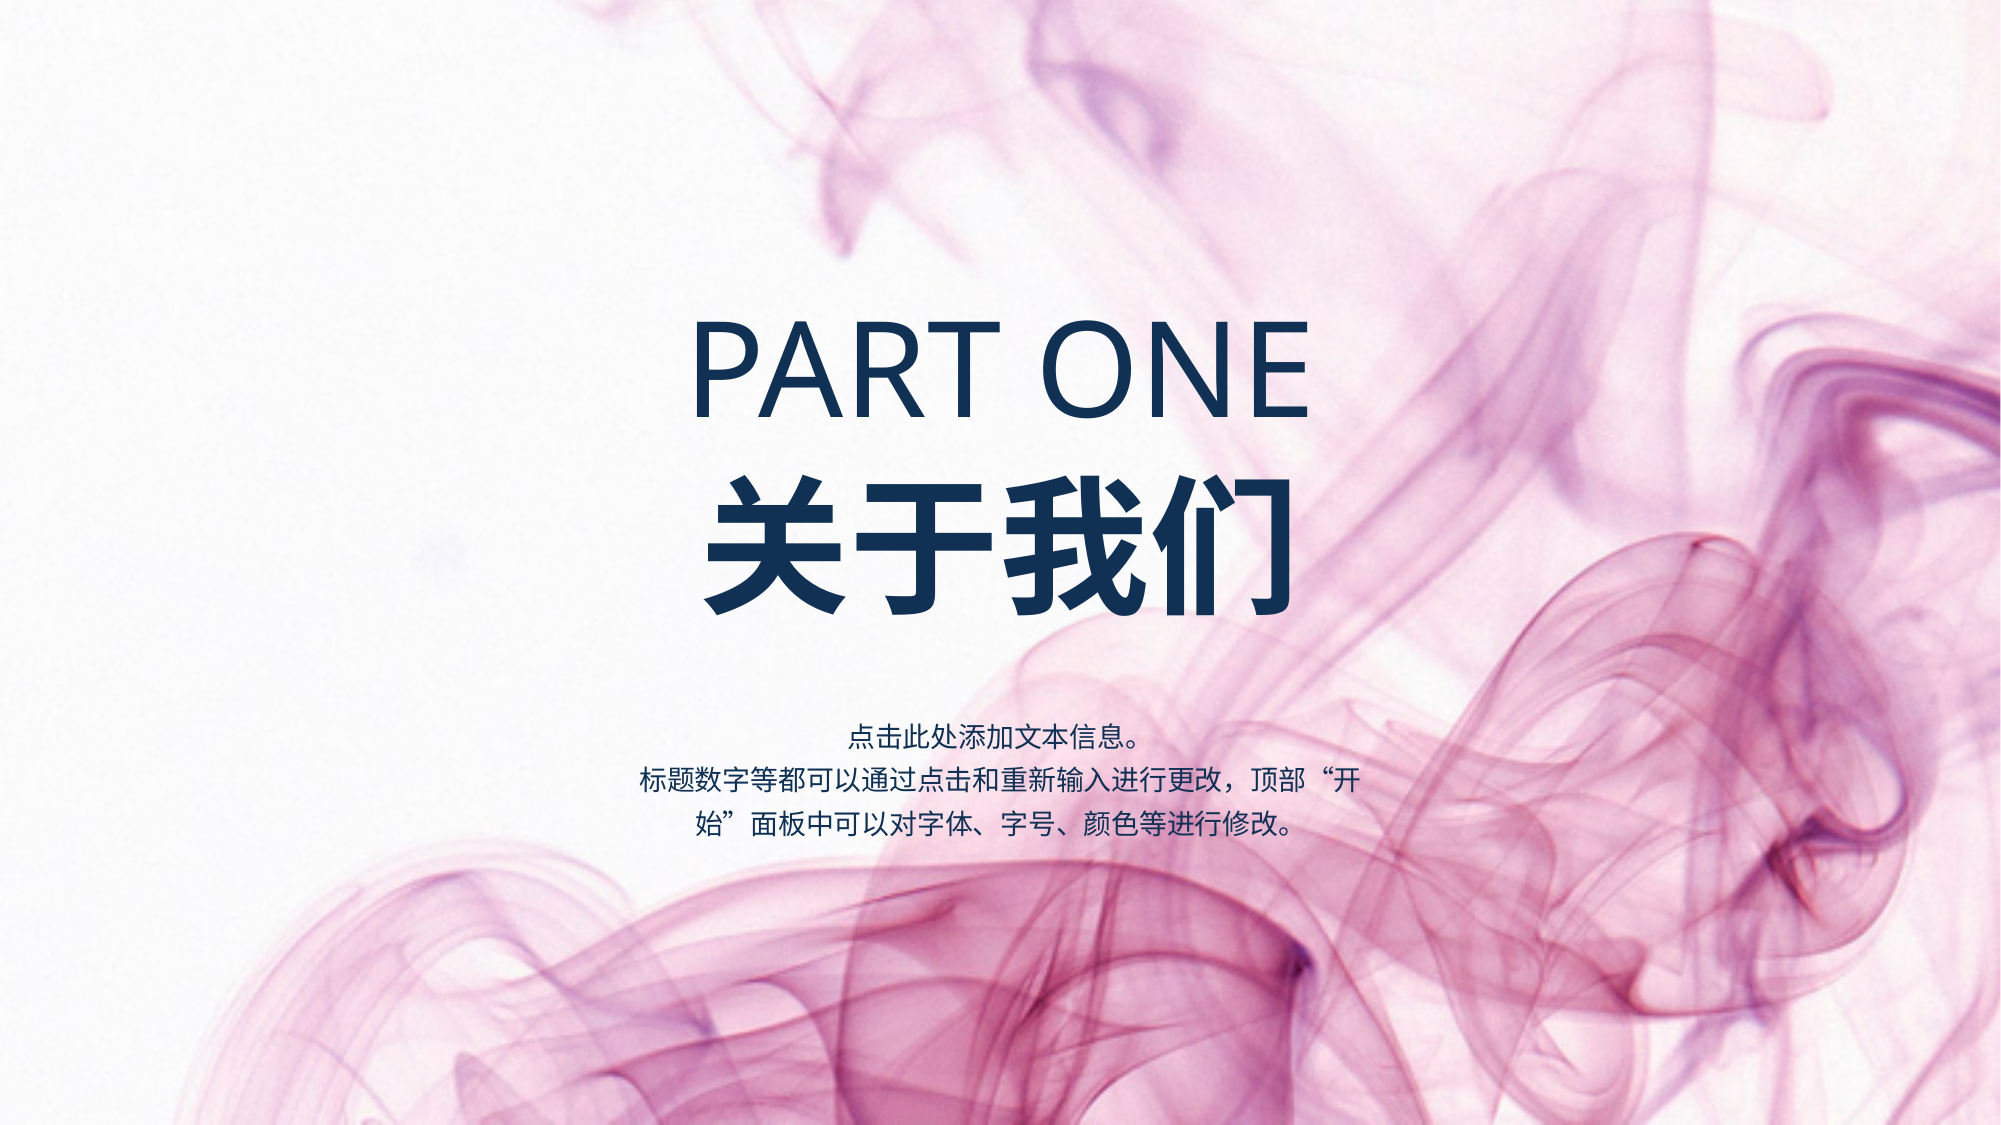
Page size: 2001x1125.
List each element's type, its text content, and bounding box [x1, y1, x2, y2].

text_box PART ONE [670, 276, 1330, 452]
text_box 点击此处添加文本信息。 标题数字等都可以通过点击和重新输入进行更改，顶部“开始”面板中可以对字体、字号、颜色等进行修改。 [620, 702, 1380, 847]
text_box 关于我们 [685, 452, 1315, 640]
picture [0, 0, 2001, 1125]
